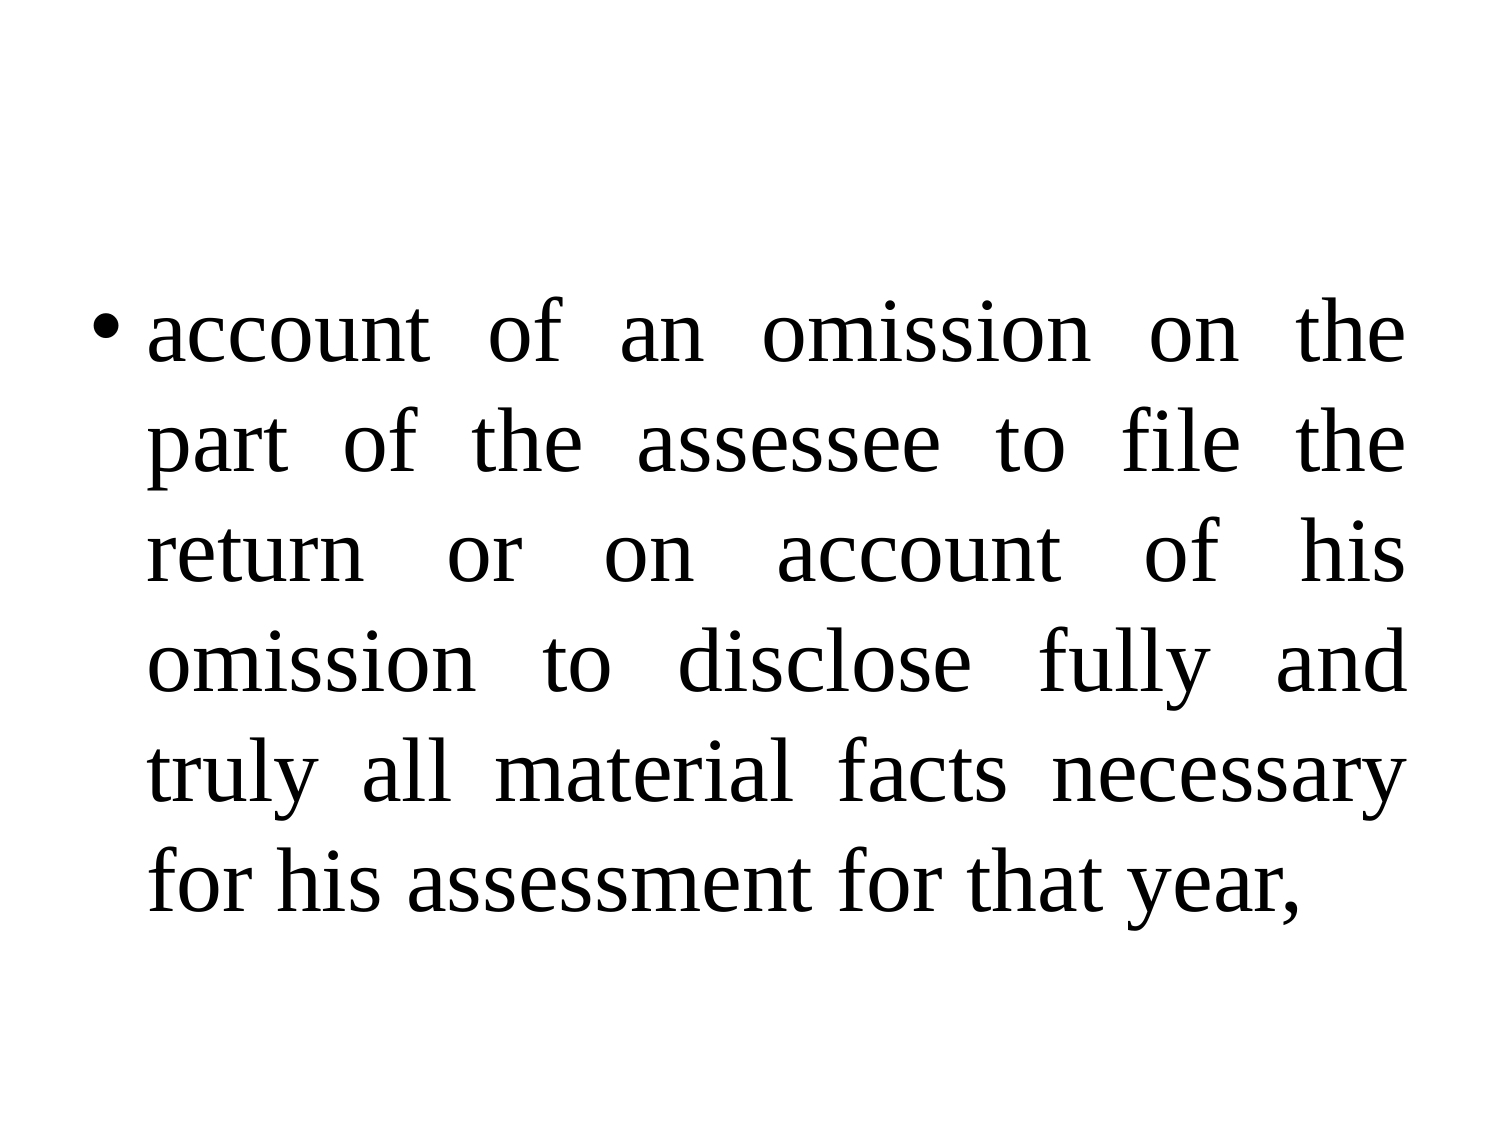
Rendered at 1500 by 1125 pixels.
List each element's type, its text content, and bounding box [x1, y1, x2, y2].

list account of an omission on the part of the assessee to file the return or on account of his omission to disclose fully and truly all material facts necessary for his assessment for that year, [75, 262, 1425, 1005]
